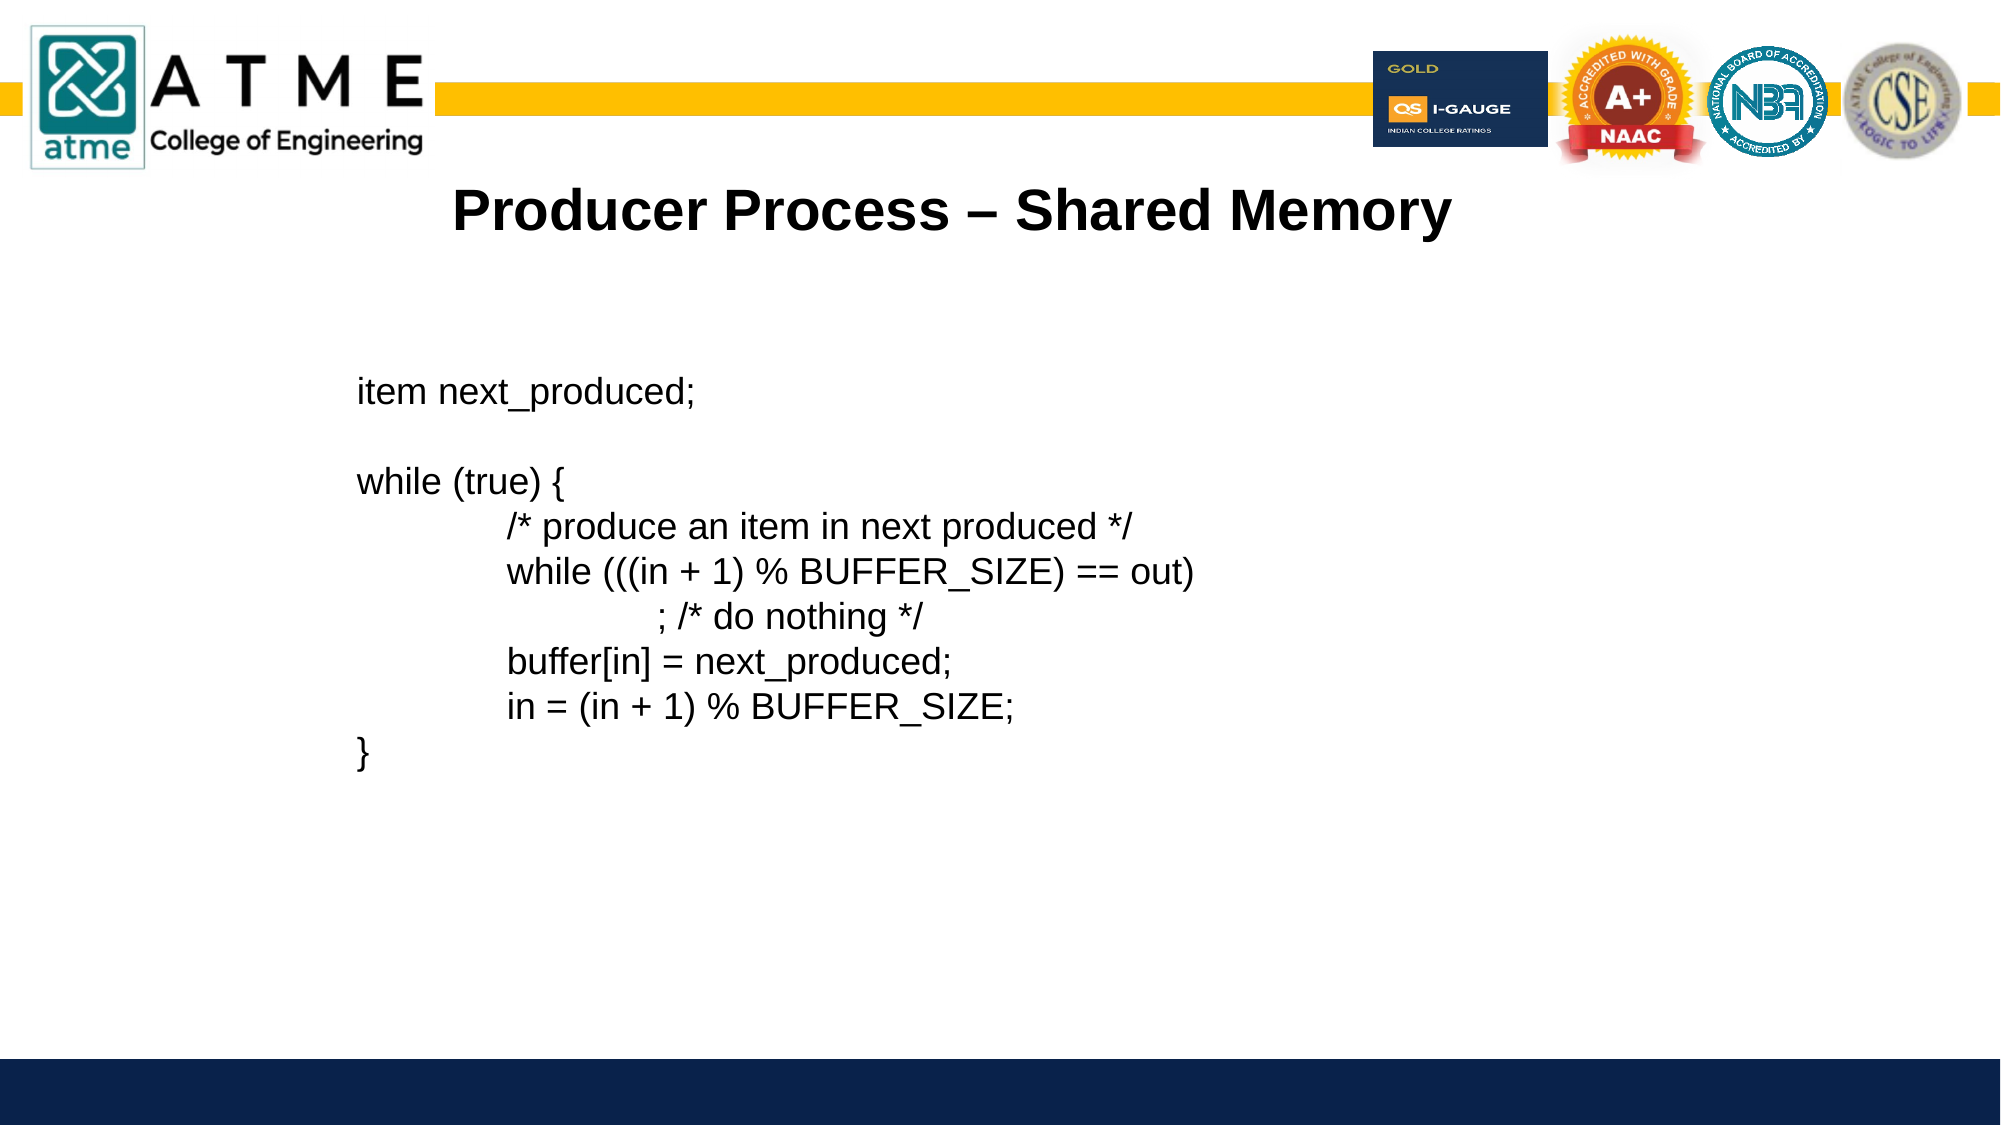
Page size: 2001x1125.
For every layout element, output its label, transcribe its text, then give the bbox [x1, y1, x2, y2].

text_box Producer Process – Shared Memory [437, 164, 1469, 250]
picture [1373, 20, 1828, 180]
picture [1840, 26, 1968, 176]
picture [0, 1059, 2001, 1125]
text_box item next_produced; while (true) { /* produce an item in next produced */ while (((in + 1) % BUFFER_SIZE) == out) ; /* do nothing */ buffer[in] = next_produced; in = (in + 1) % BUFFER_SIZE; } [342, 314, 1222, 960]
picture [22, 15, 435, 178]
